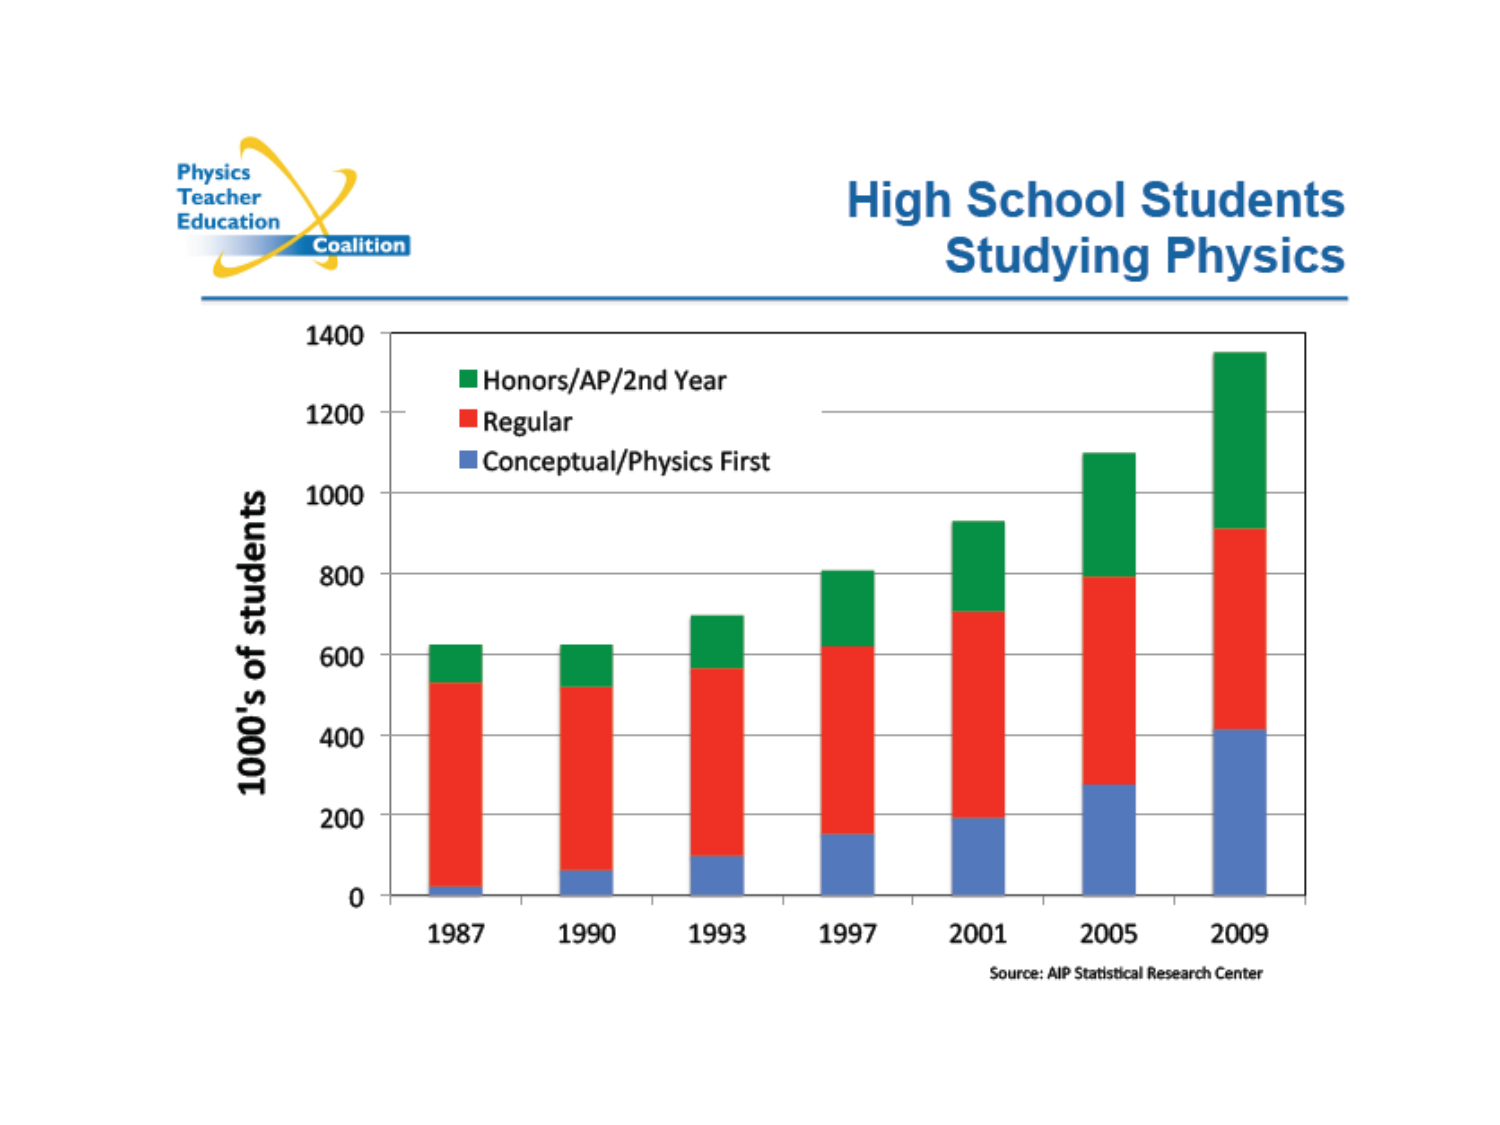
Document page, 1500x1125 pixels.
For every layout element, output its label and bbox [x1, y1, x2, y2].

picture [153, 124, 1365, 988]
